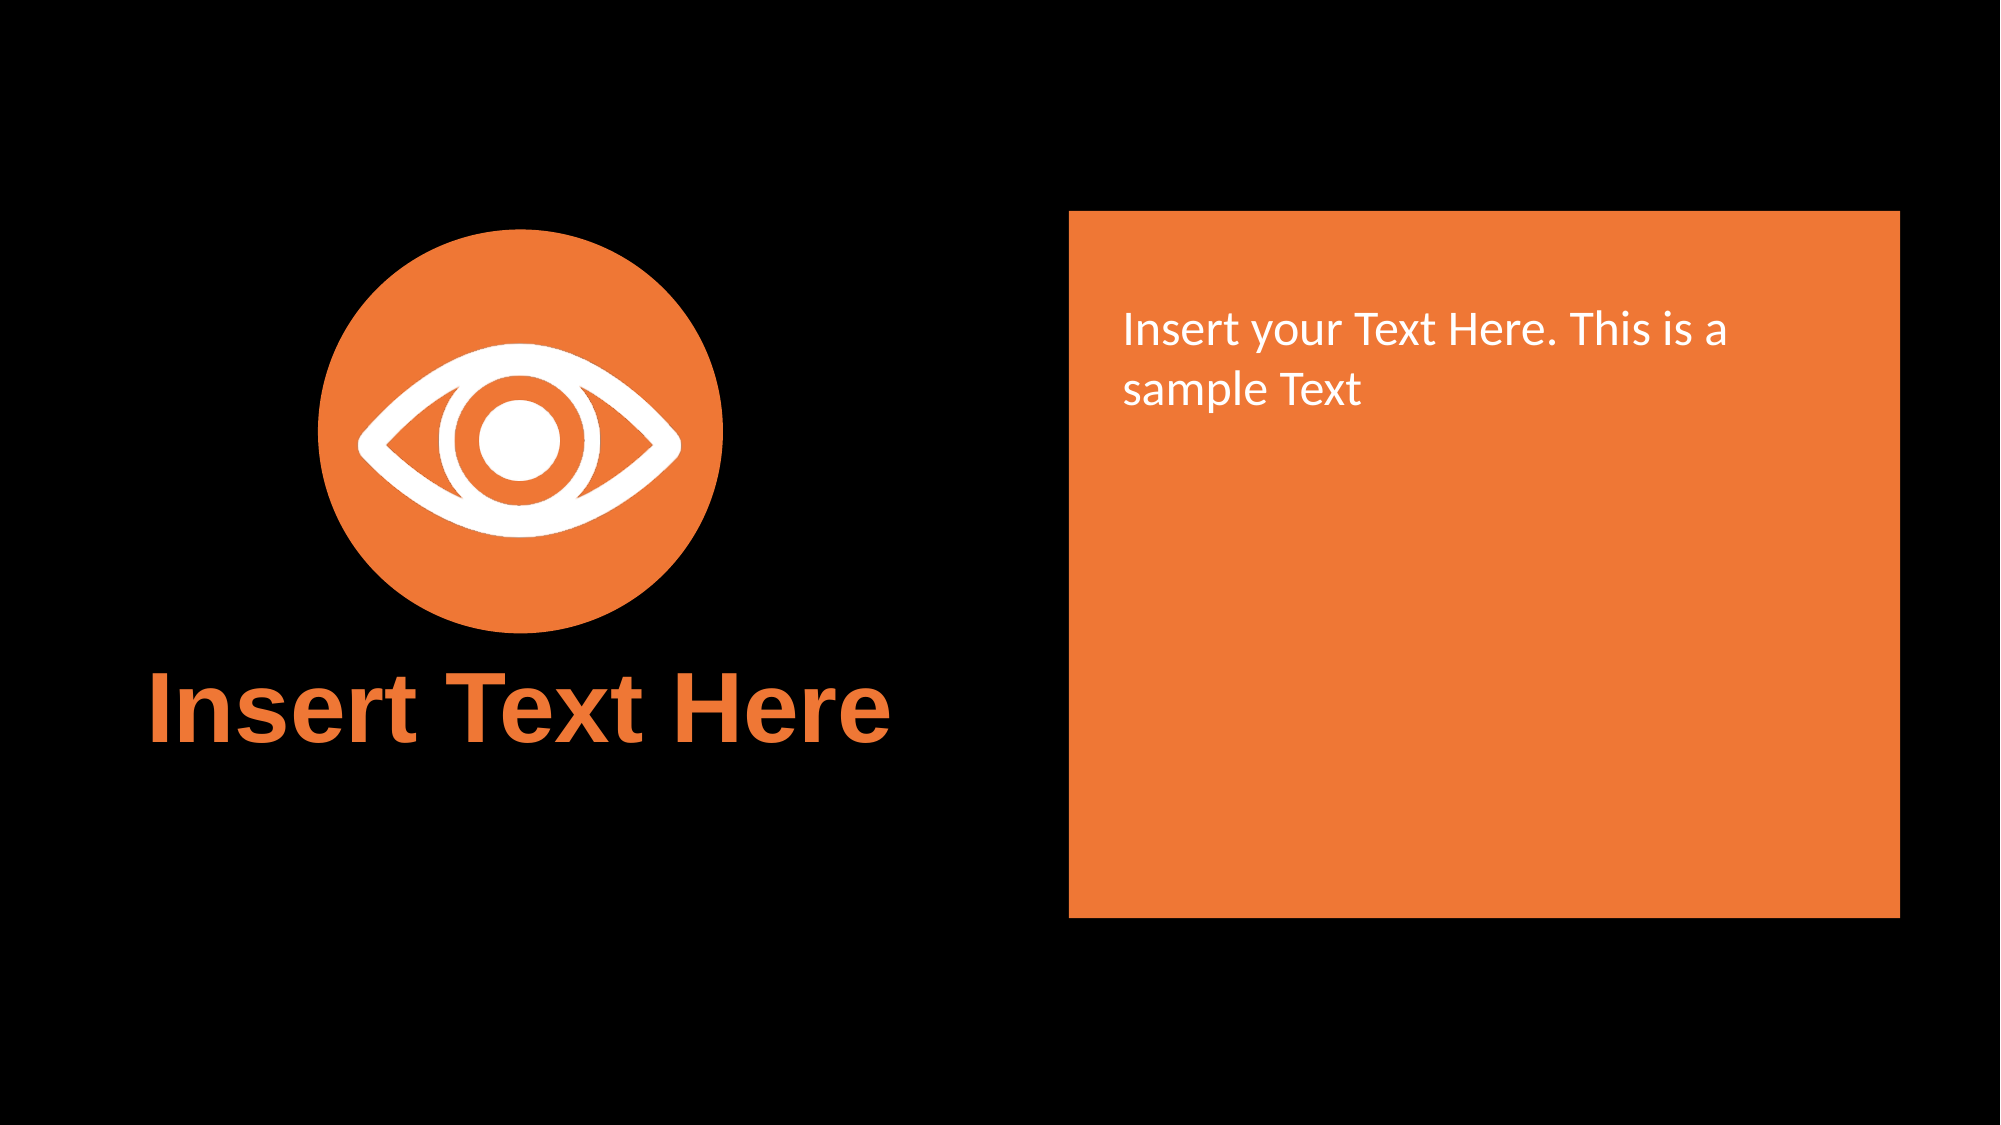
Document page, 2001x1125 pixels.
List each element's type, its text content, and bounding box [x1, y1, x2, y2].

text_box [1068, 210, 1901, 919]
text_box Insert your Text Here. This is a sample Text [1107, 288, 1847, 424]
text_box Insert Text Here [79, 634, 961, 770]
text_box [317, 229, 723, 635]
